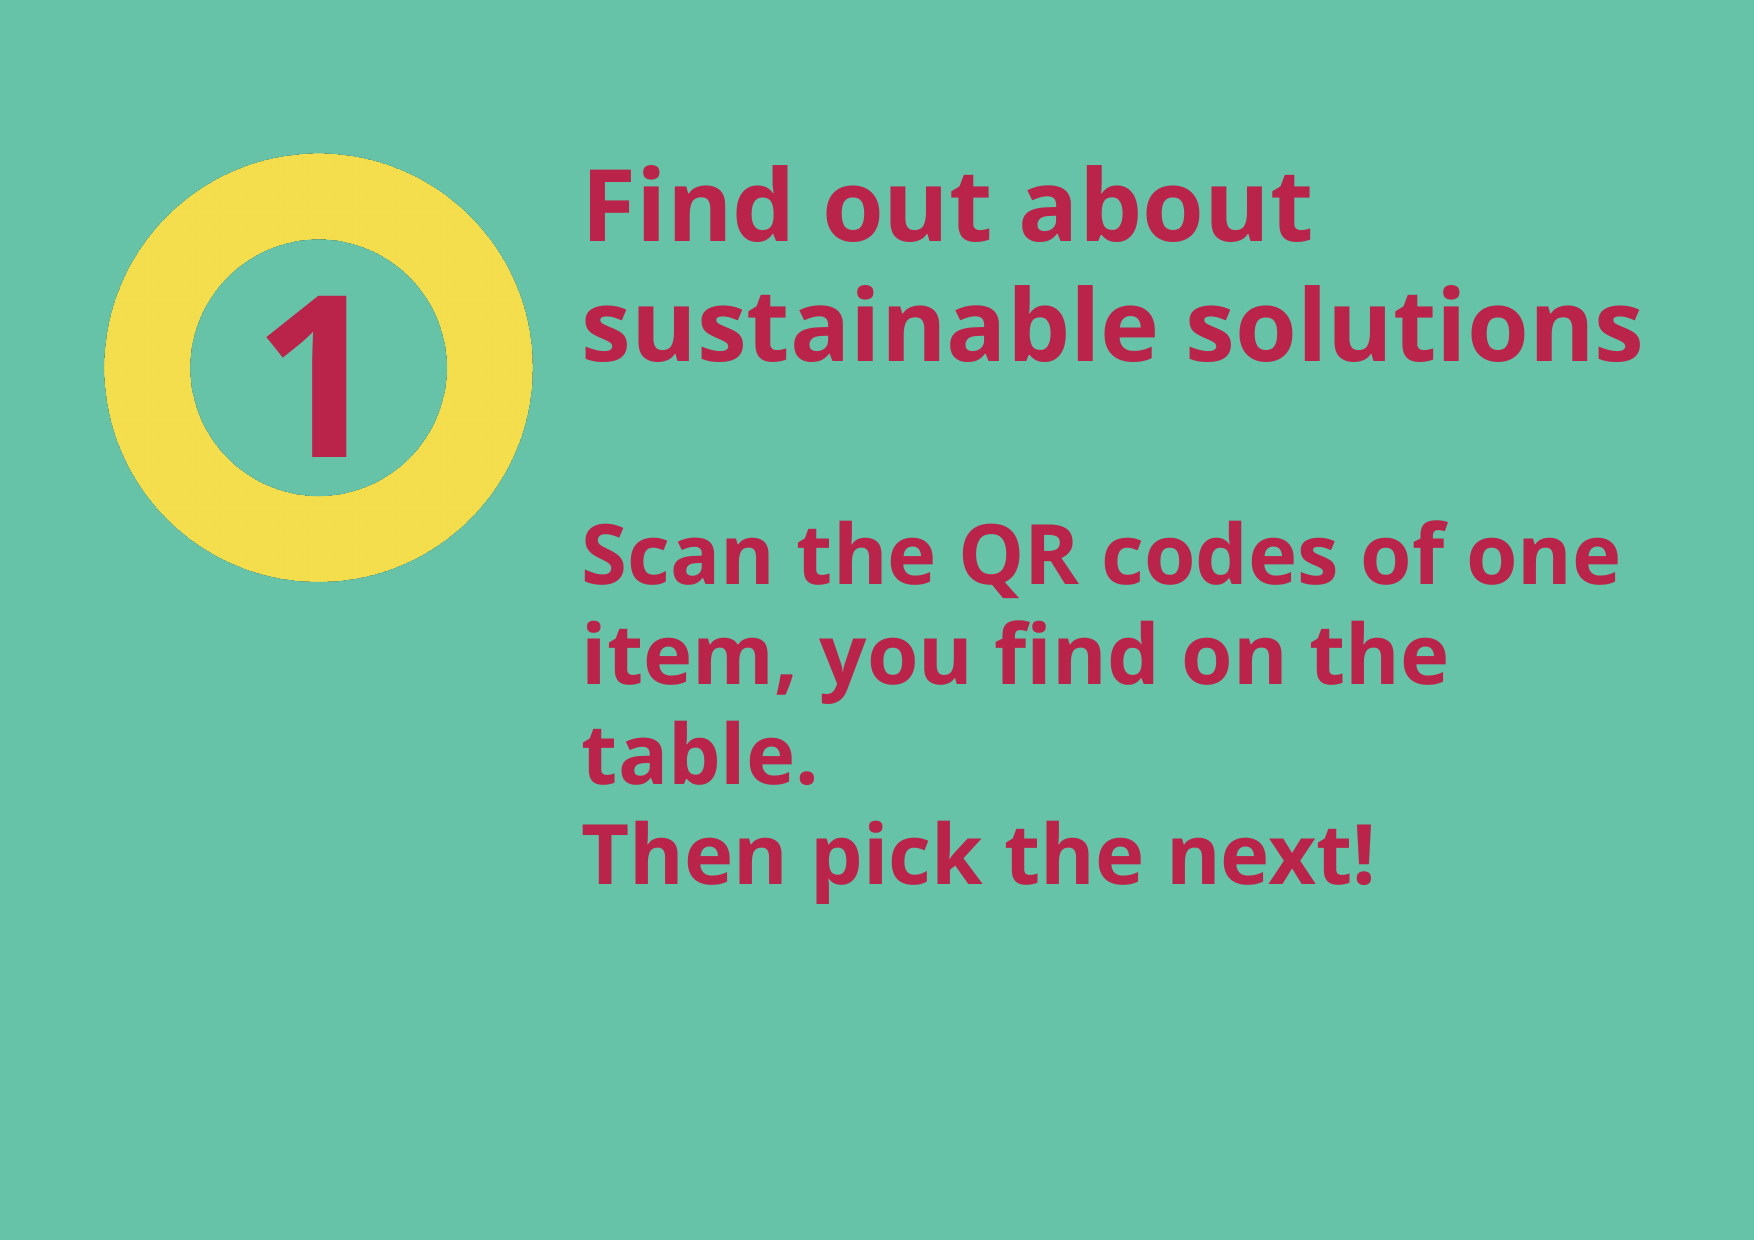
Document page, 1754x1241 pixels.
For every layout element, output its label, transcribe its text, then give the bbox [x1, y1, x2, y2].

text_box Find out about sustainable solutions Scan the QR codes of one item, you find on the table. Then pick the next! [567, 134, 1667, 909]
picture [104, 153, 533, 582]
